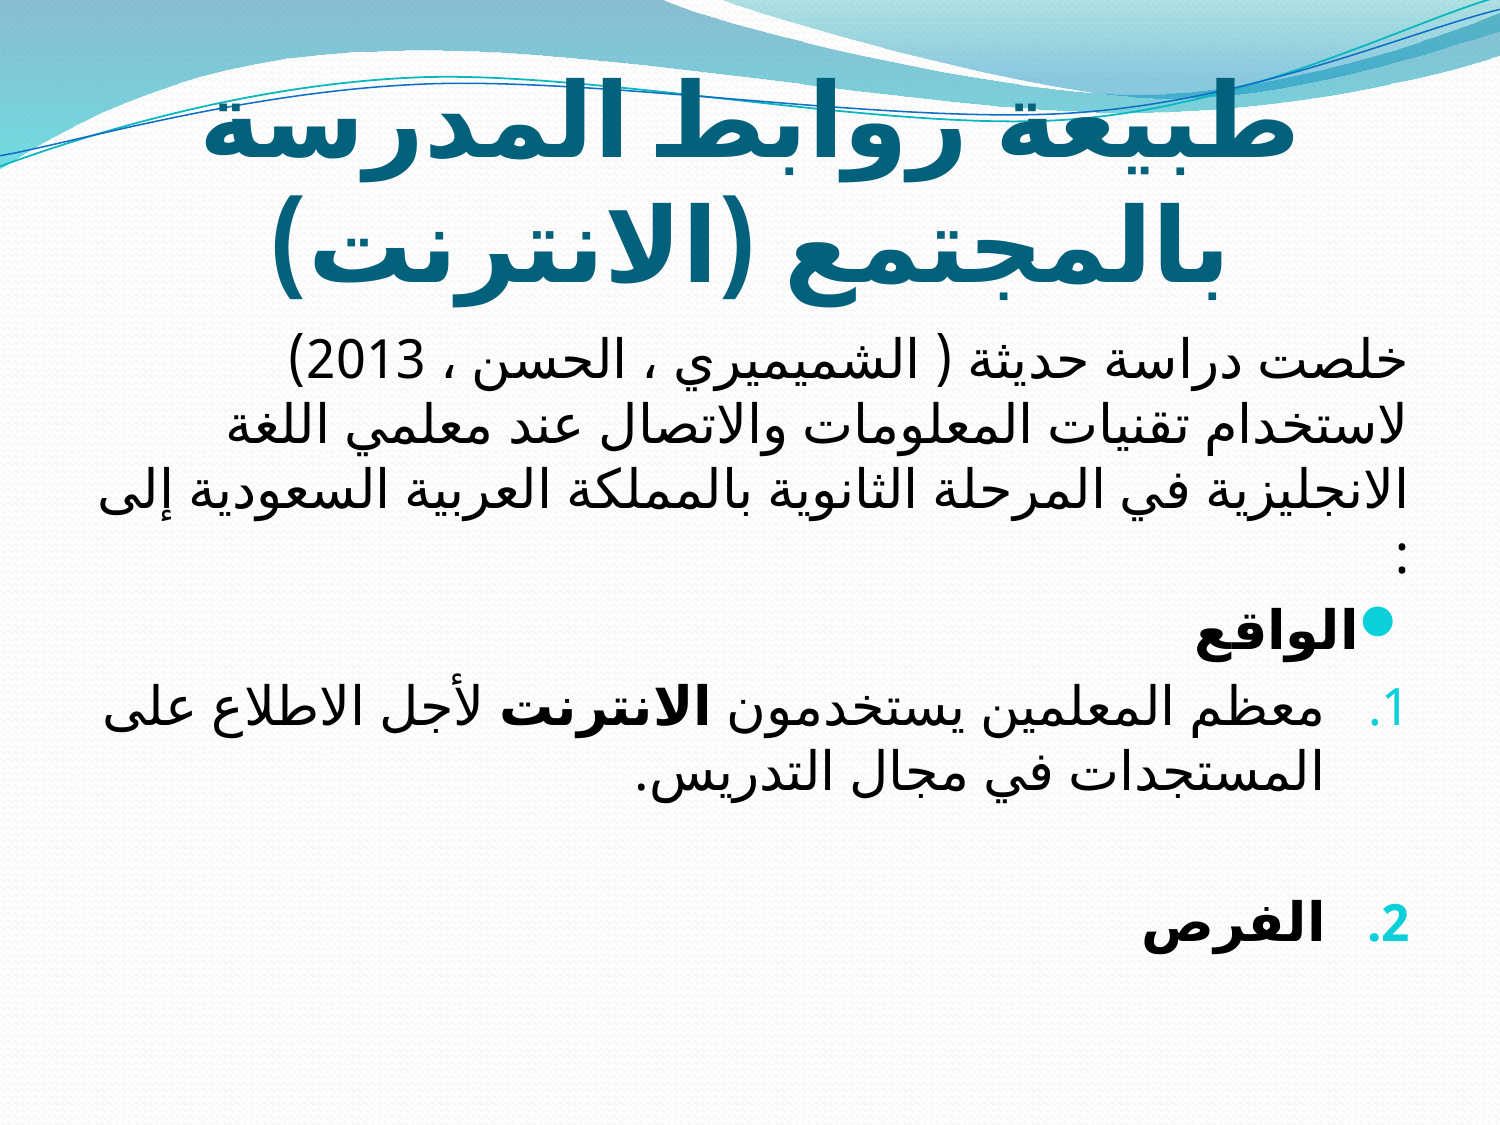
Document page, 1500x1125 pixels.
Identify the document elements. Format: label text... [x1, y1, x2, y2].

list خلصت دراسة حديثة ( الشميميري ، الحسن ، 2013) لاستخدام تقنيات المعلومات والاتصال عند معلمي اللغة الانجليزية في المرحلة الثانوية بالمملكة العربية السعودية إلى : الواقع معظم المعلمين يستخدمون الانترنت لأجل الاطلاع على المستجدات في مجال التدريس. الفرص [75, 317, 1425, 1038]
title طبيعة روابط المدرسة بالمجتمع (الانترنت) [75, 115, 1425, 303]
